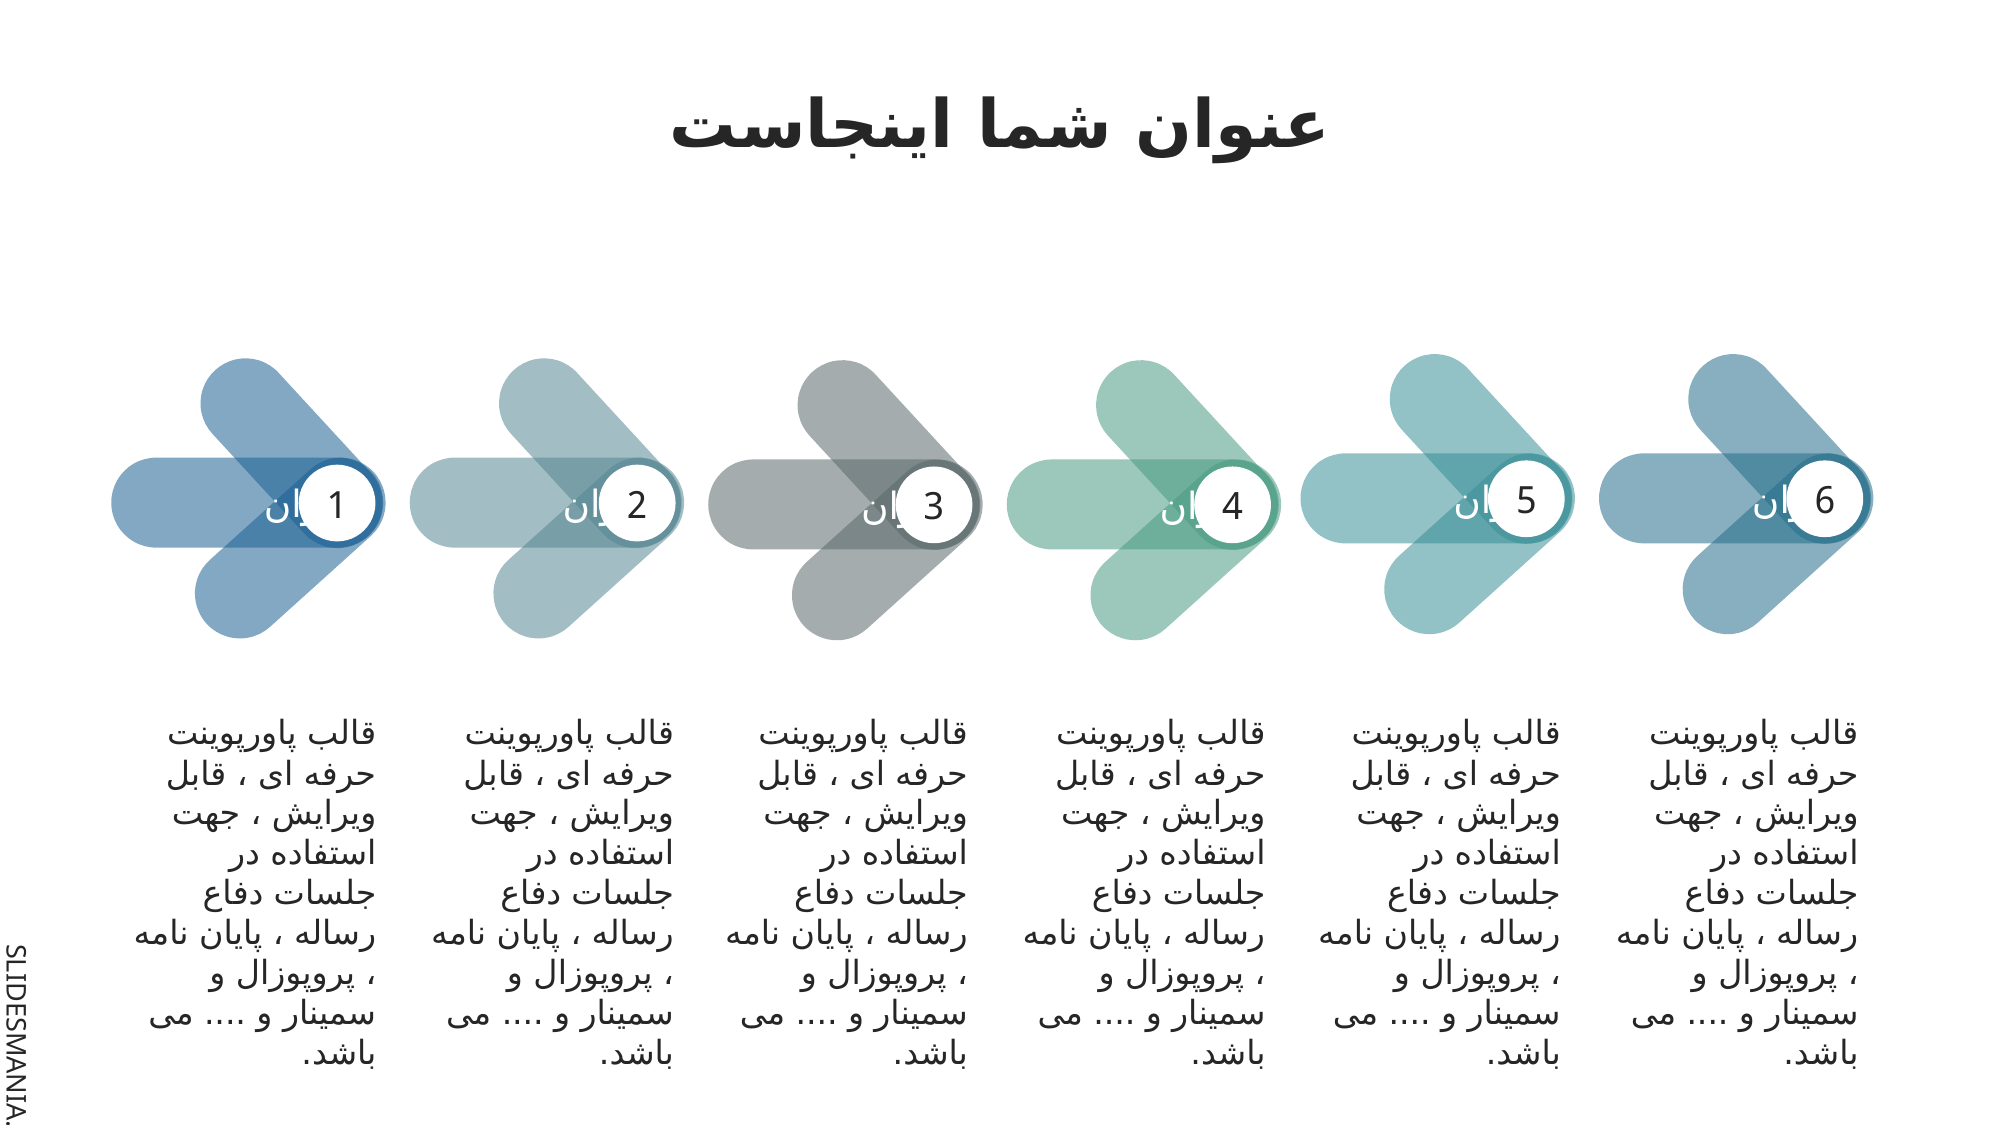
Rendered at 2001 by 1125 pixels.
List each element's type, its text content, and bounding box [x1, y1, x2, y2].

text_box قالب پاورپوينت حرفه ای ، قابل ویرایش ، جهت استفاده در جلسات دفاع رساله ، پایان نامه ، پروپوزال و سمینار و .... می باشد. [1001, 704, 1281, 922]
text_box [409, 339, 703, 658]
text_box قالب پاورپوينت حرفه ای ، قابل ویرایش ، جهت استفاده در جلسات دفاع رساله ، پایان نامه ، پروپوزال و سمینار و .... می باشد. [409, 704, 690, 922]
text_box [1006, 341, 1301, 660]
text_box قالب پاورپوينت حرفه ای ، قابل ویرایش ، جهت استفاده در جلسات دفاع رساله ، پایان نامه ، پروپوزال و سمینار و .... می باشد. [703, 704, 984, 922]
text_box عنوان شما اینجاست [491, 73, 1509, 170]
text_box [1300, 335, 1594, 653]
text_box قالب پاورپوينت حرفه ای ، قابل ویرایش ، جهت استفاده در جلسات دفاع رساله ، پایان نامه ، پروپوزال و سمینار و .... می باشد. [112, 704, 392, 922]
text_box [708, 341, 1002, 660]
text_box قالب پاورپوينت حرفه ای ، قابل ویرایش ، جهت استفاده در جلسات دفاع رساله ، پایان نامه ، پروپوزال و سمینار و .... می باشد. [1296, 704, 1577, 922]
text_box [111, 339, 405, 658]
text_box قالب پاورپوينت حرفه ای ، قابل ویرایش ، جهت استفاده در جلسات دفاع رساله ، پایان نامه ، پروپوزال و سمینار و .... می باشد. [1594, 704, 1874, 922]
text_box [1598, 335, 1893, 653]
